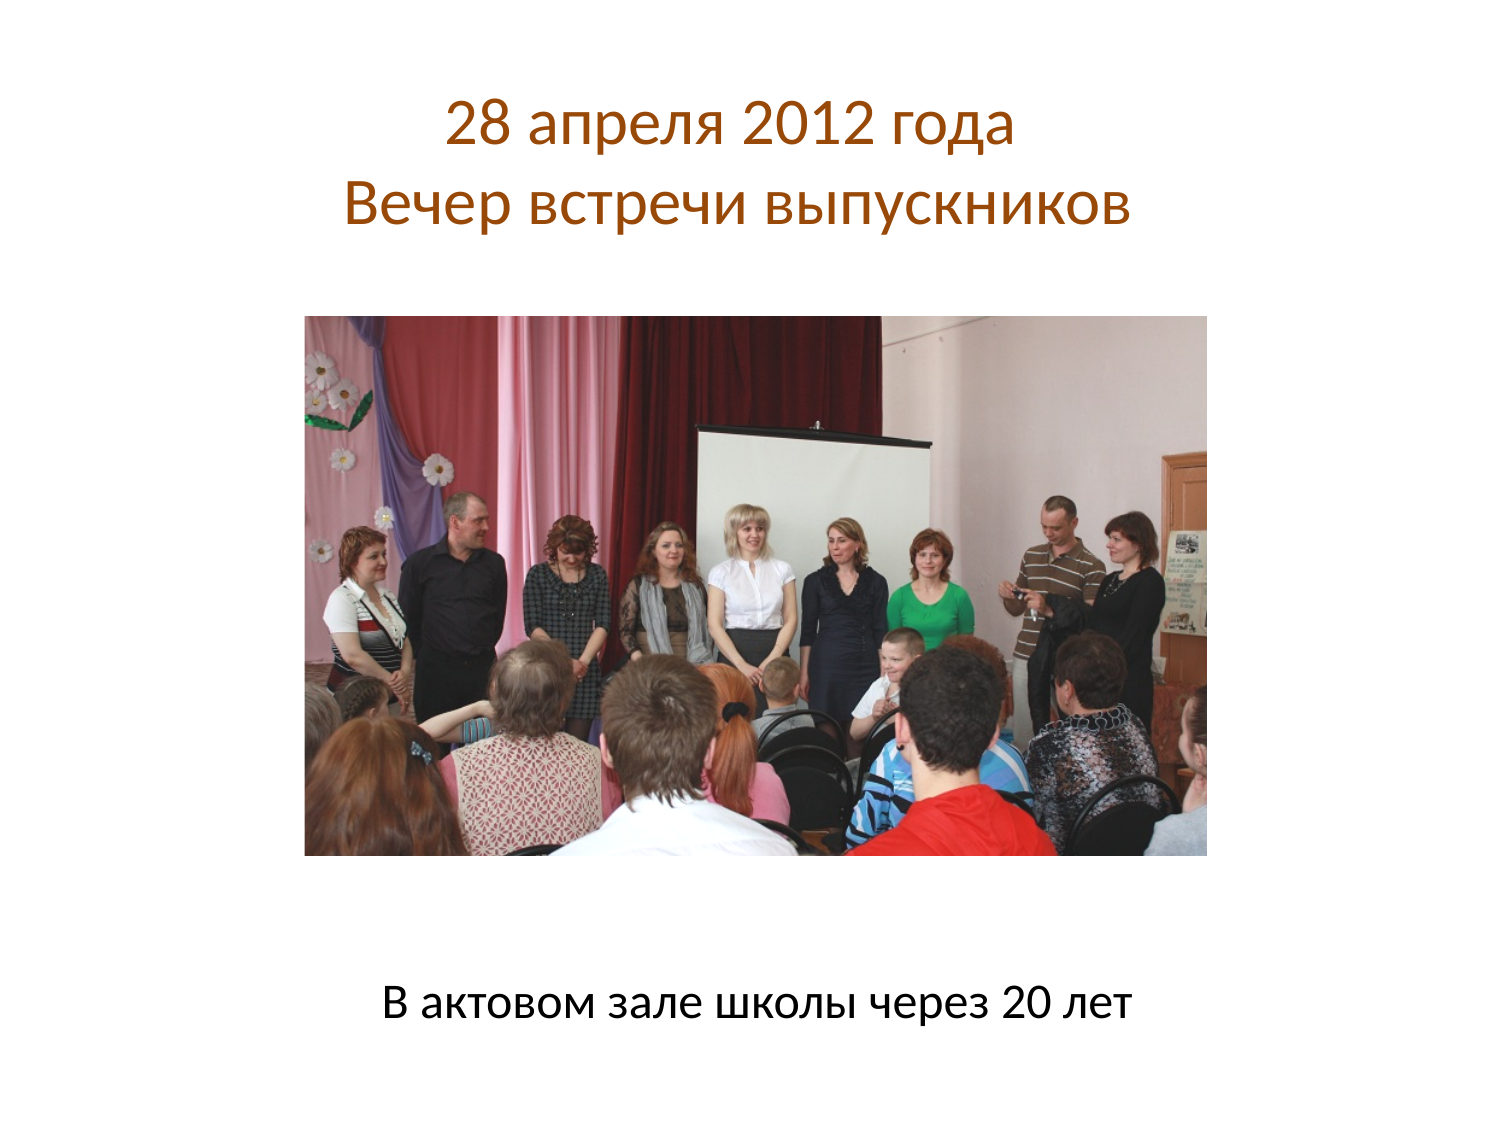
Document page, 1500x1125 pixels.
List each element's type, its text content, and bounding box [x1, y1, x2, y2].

picture [304, 316, 1208, 856]
text_box В актовом зале школы через 20 лет [366, 960, 1148, 1036]
text_box 28 апреля 2012 года Вечер встречи выпускников [316, 70, 1161, 245]
